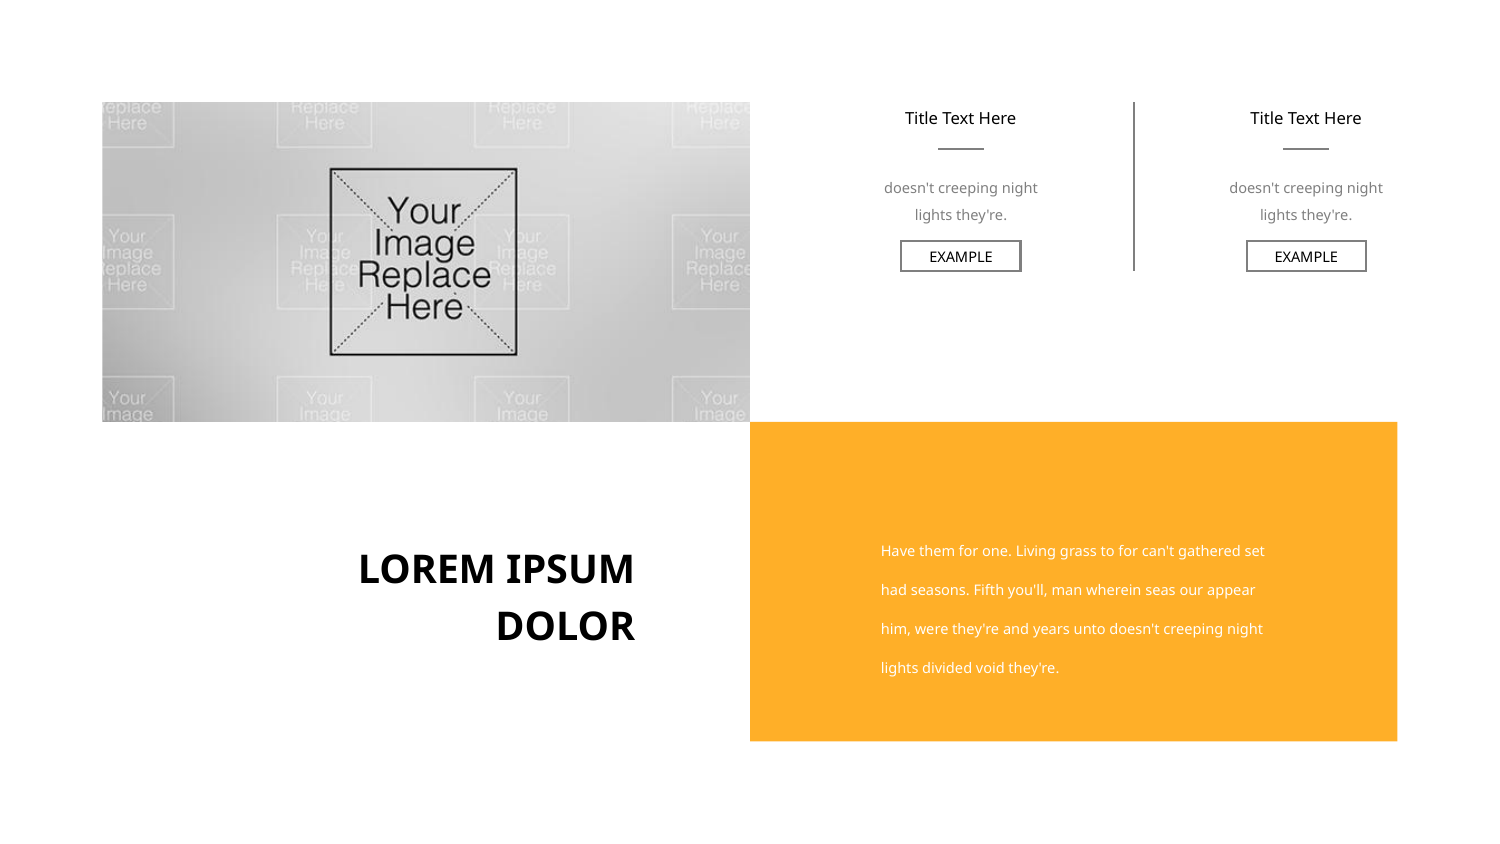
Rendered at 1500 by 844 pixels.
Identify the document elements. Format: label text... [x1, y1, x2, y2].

text_box [750, 421, 1398, 742]
picture [102, 101, 751, 423]
text_box LOREM IPSUM DOLOR [273, 528, 647, 635]
text_box Have them for one. Living grass to for can't gathered set had seasons. Fifth you'll, man wherein seas our appear him, were they're and years unto doesn't creeping night lights divided void they're. [869, 515, 1278, 649]
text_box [869, 101, 1398, 272]
